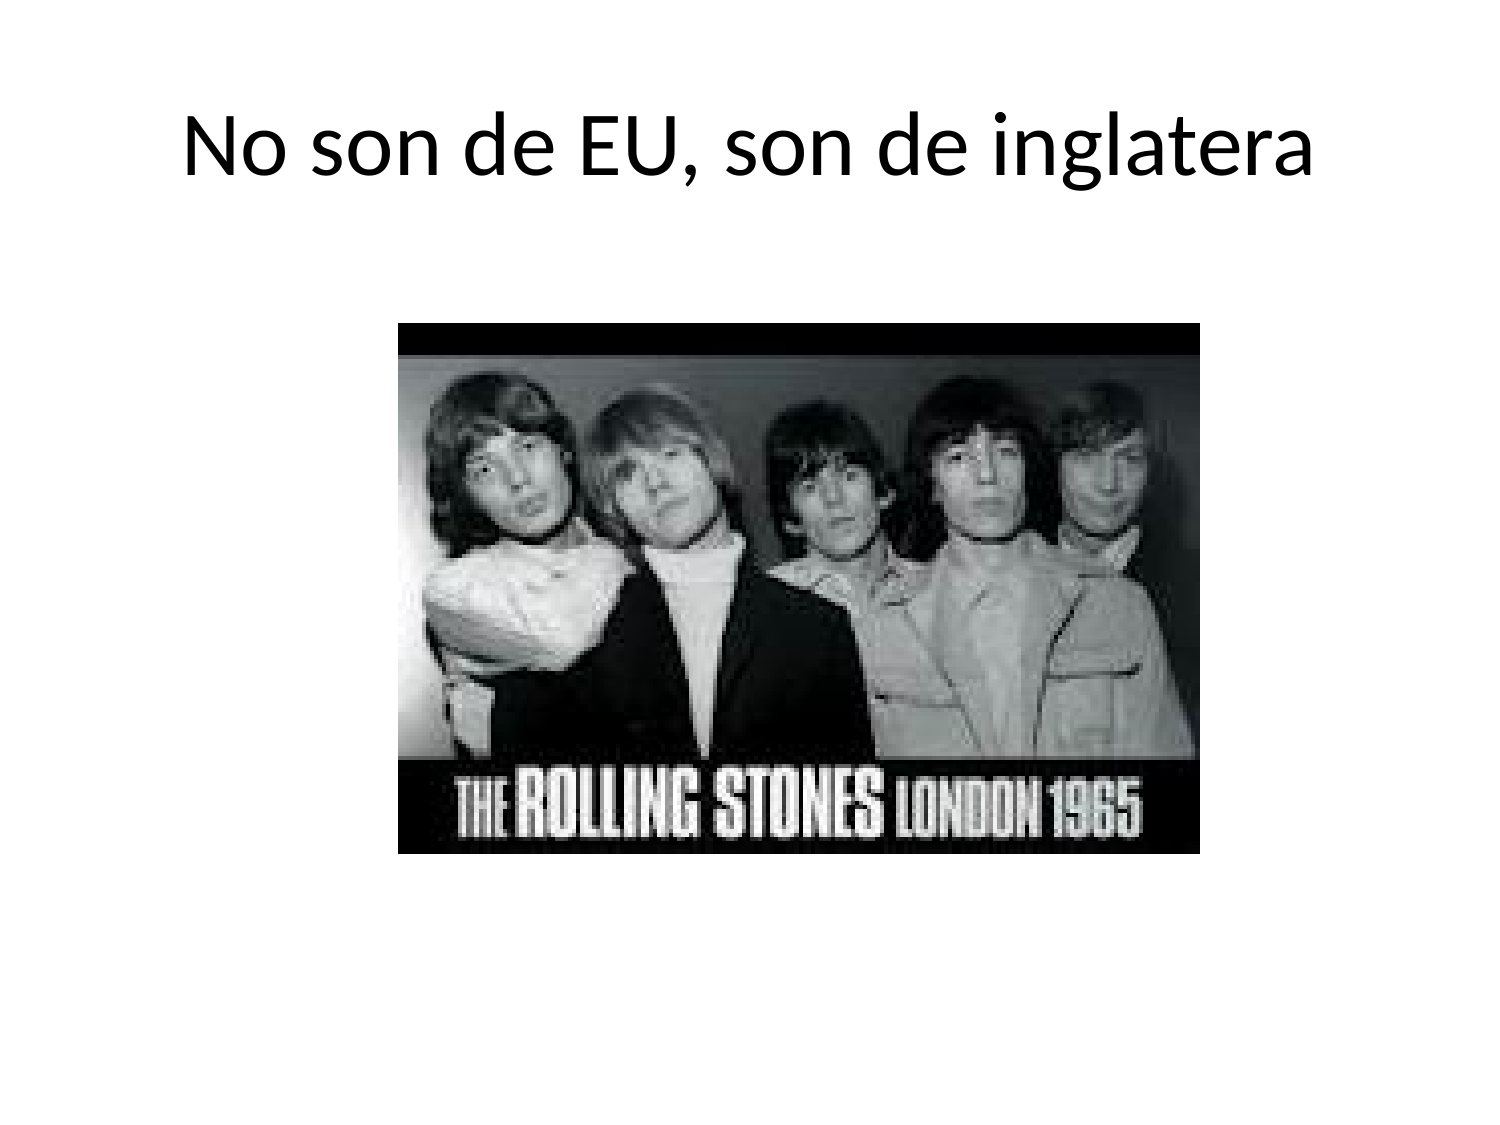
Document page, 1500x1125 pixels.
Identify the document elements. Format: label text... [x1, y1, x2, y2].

title No son de EU, son de inglatera [75, 45, 1425, 233]
picture [398, 323, 1200, 854]
